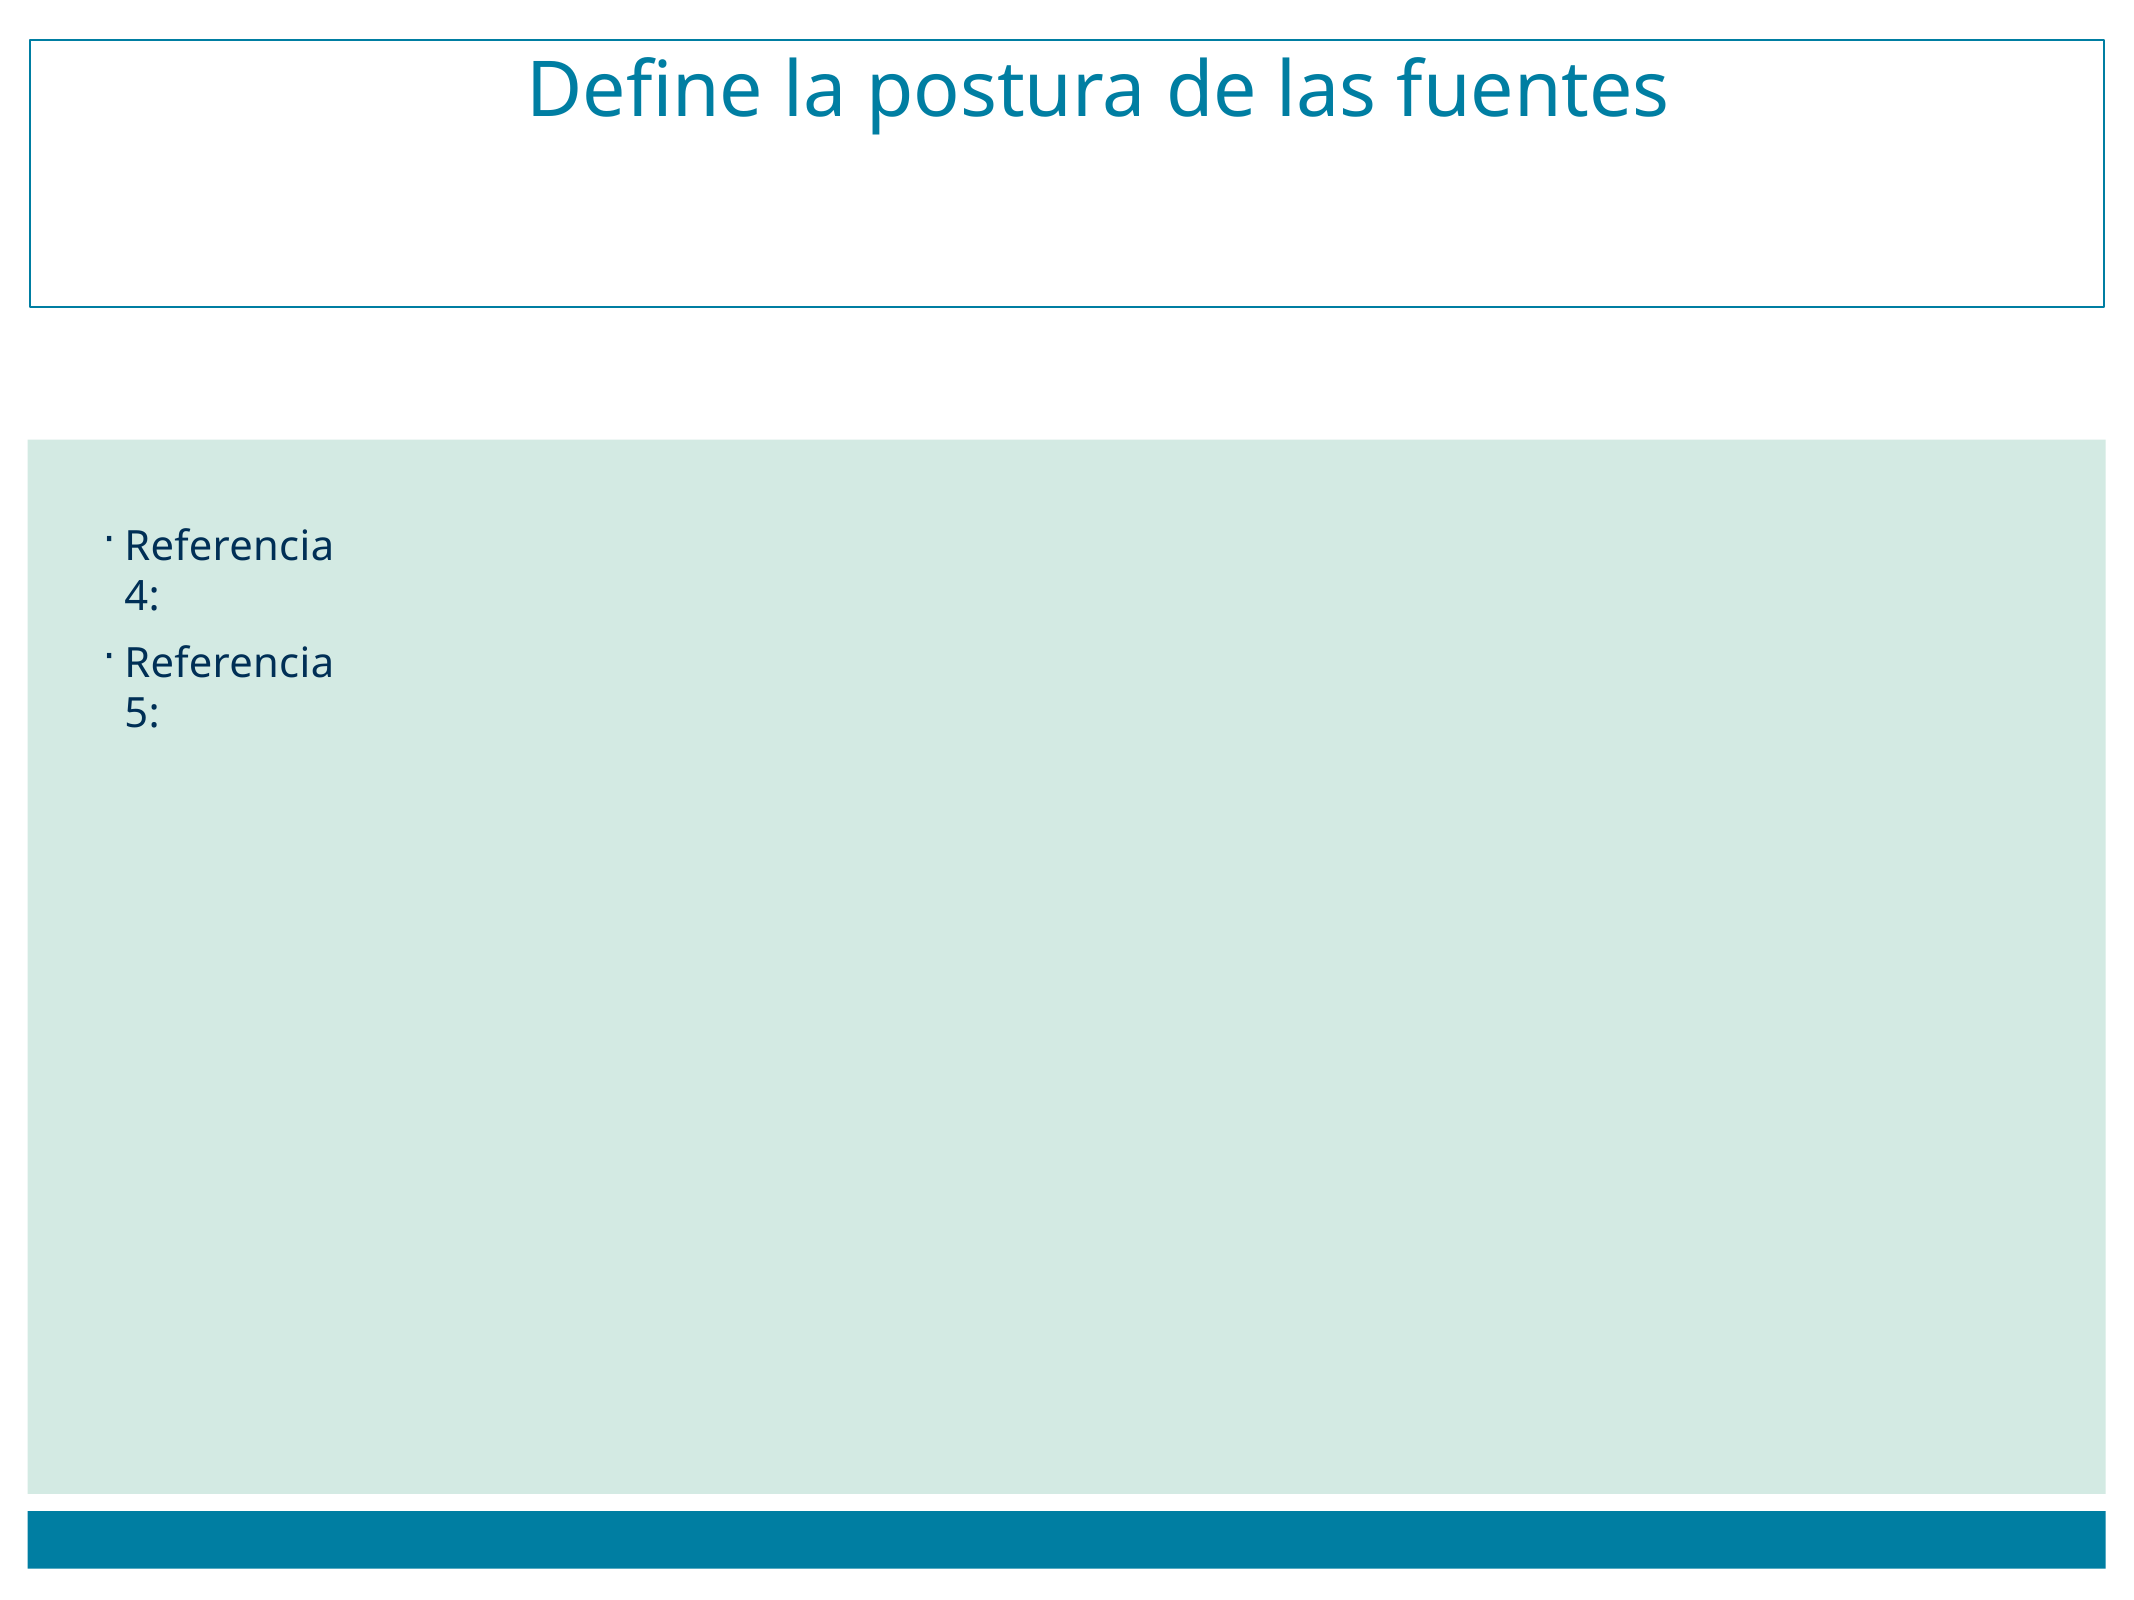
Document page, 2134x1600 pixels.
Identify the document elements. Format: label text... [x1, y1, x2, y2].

text_box Referencia 4: Referencia 5: [100, 518, 376, 736]
title Deﬁne la postura de las fuentes [29, 39, 2104, 307]
